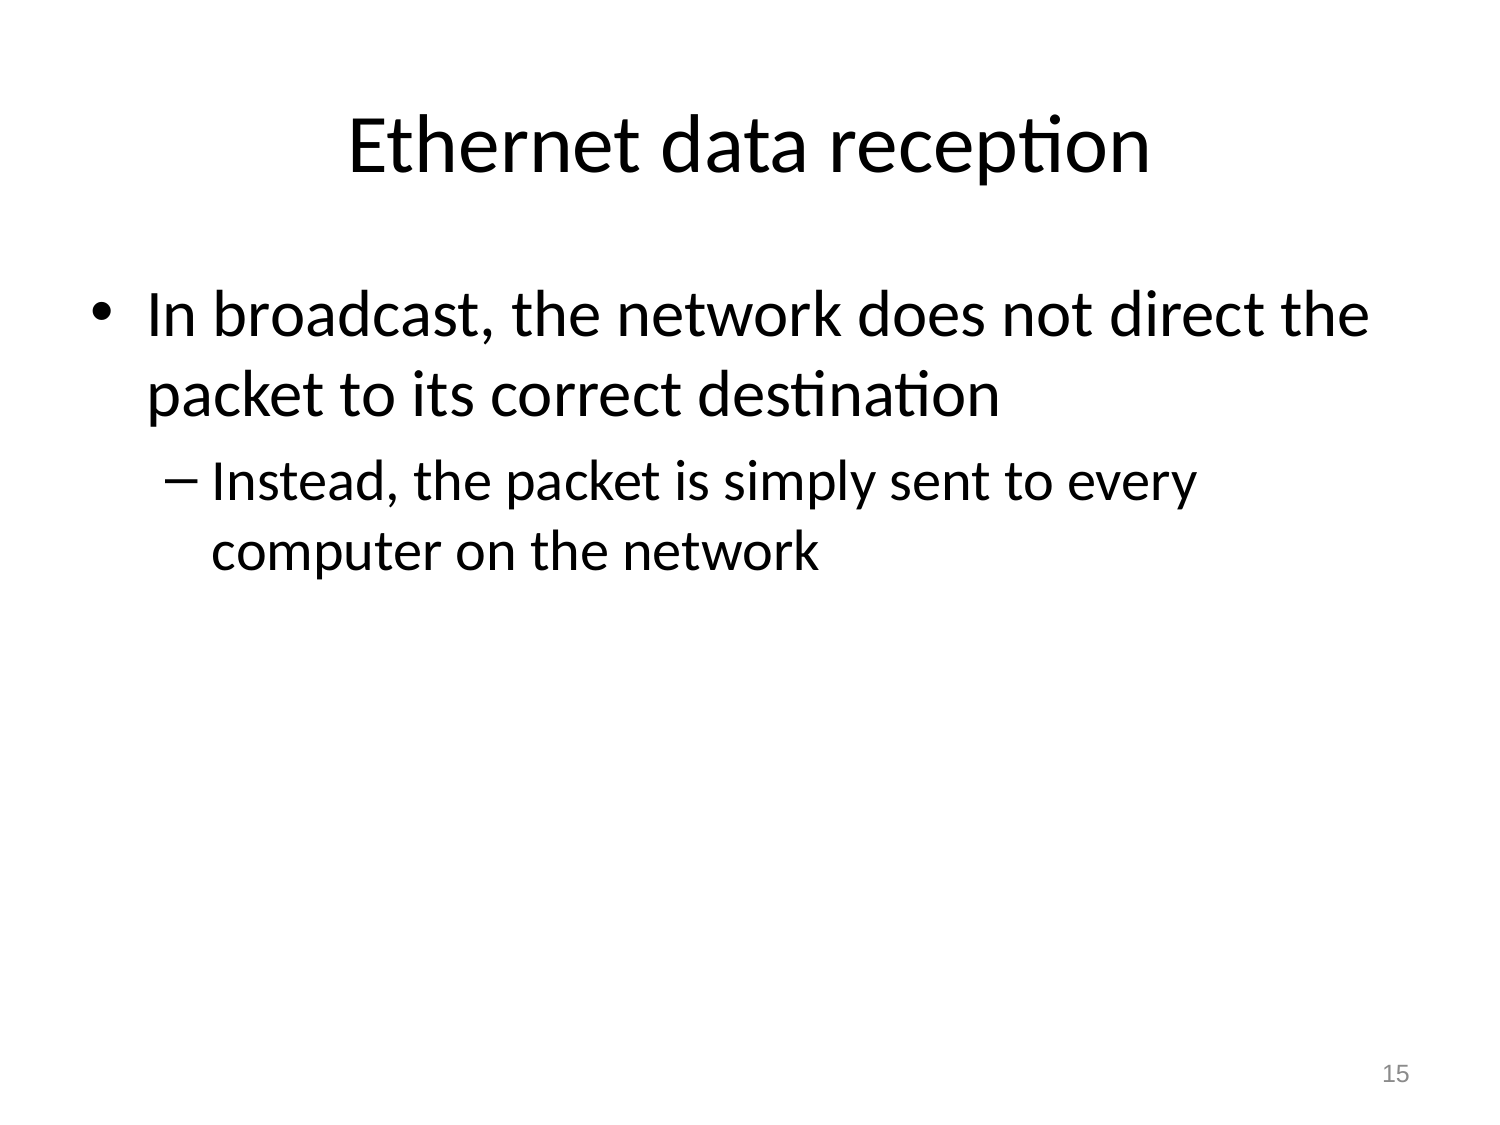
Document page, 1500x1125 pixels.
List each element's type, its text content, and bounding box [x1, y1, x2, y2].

slide_number 15 [1074, 1042, 1425, 1103]
title Ethernet data reception [74, 44, 1426, 233]
list In broadcast, the network does not direct the packet to its correct destination Instead, the packet is simply sent to every computer on the network [74, 262, 1426, 1006]
